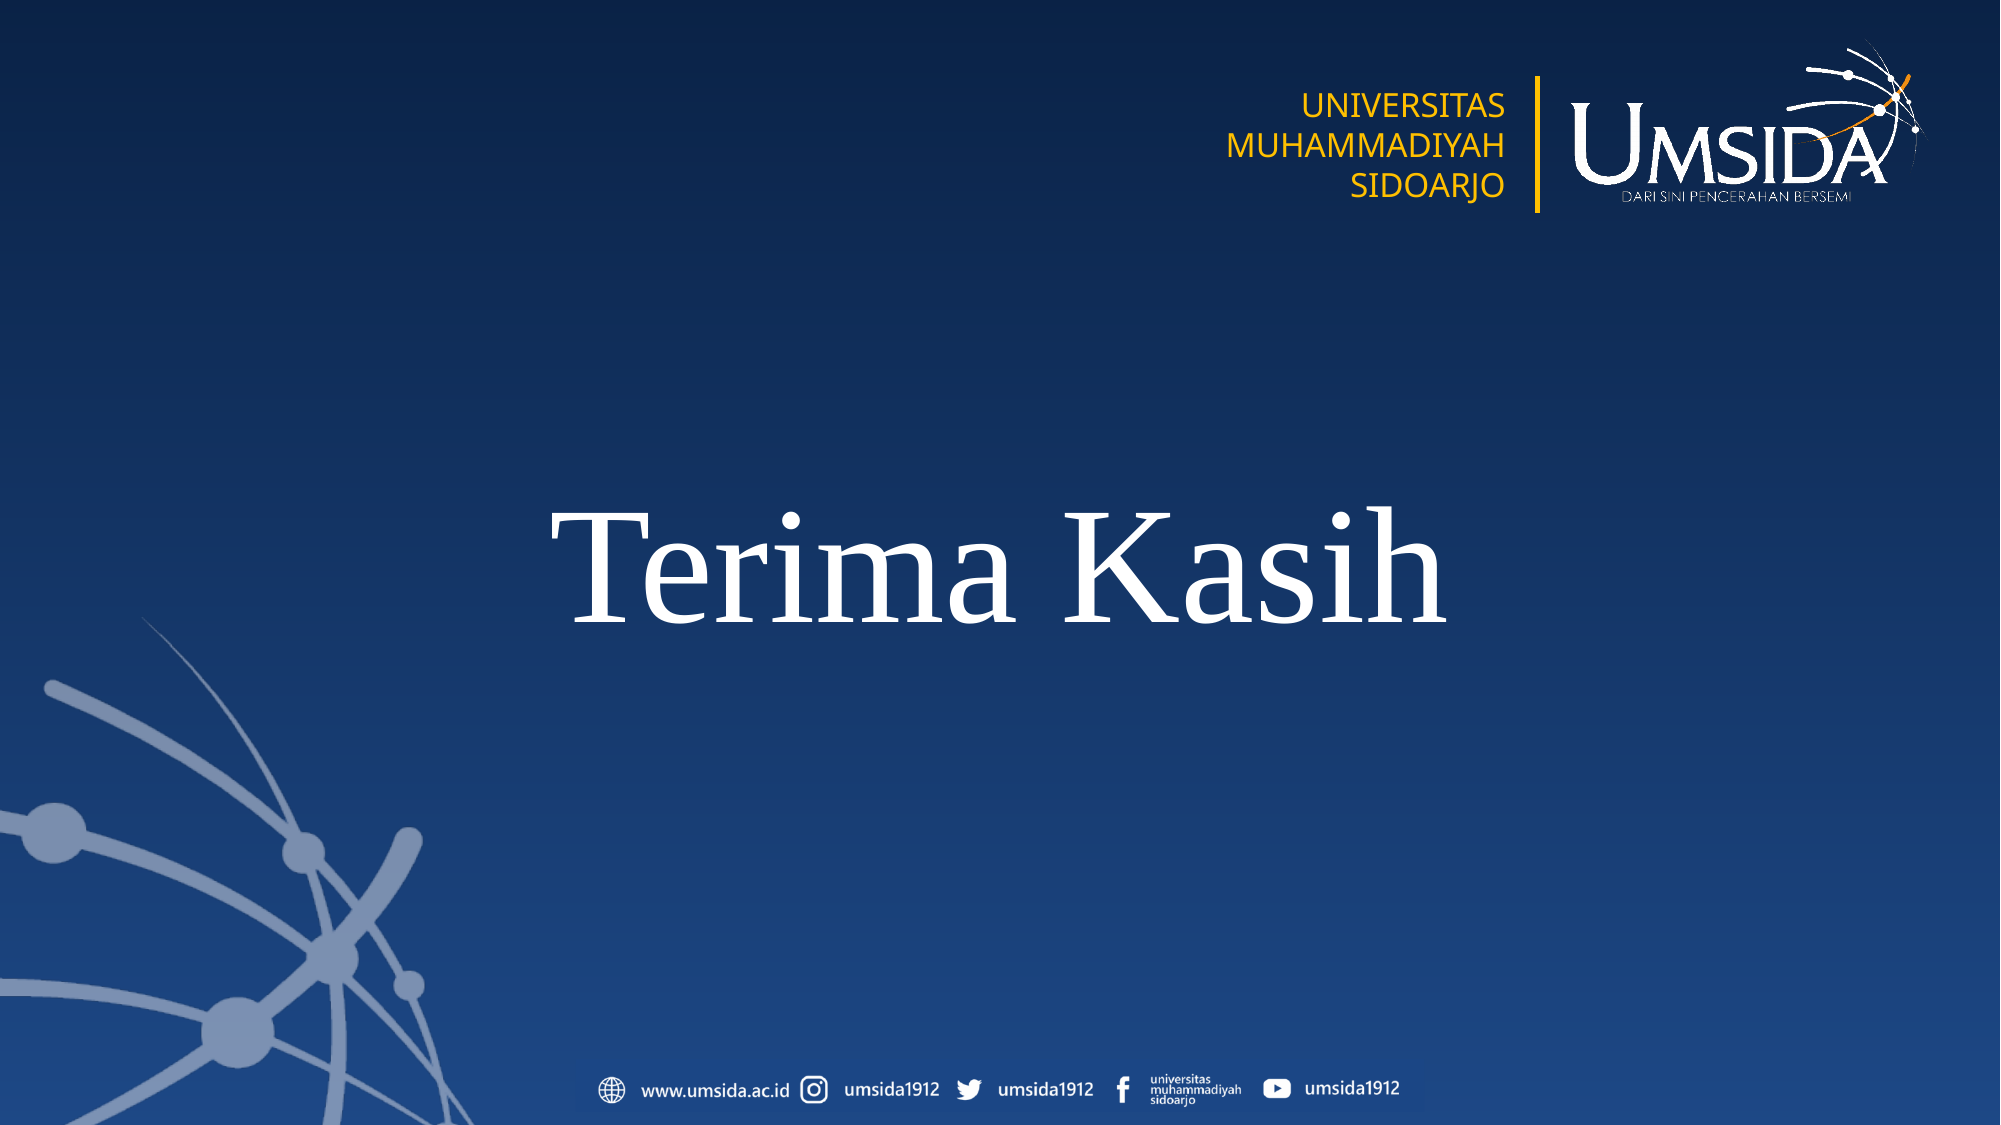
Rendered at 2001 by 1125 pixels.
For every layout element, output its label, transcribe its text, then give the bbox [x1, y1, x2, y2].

picture [575, 1059, 1425, 1112]
picture [1570, 37, 1930, 202]
picture [0, 575, 517, 1125]
title Terima Kasih [363, 458, 1637, 667]
